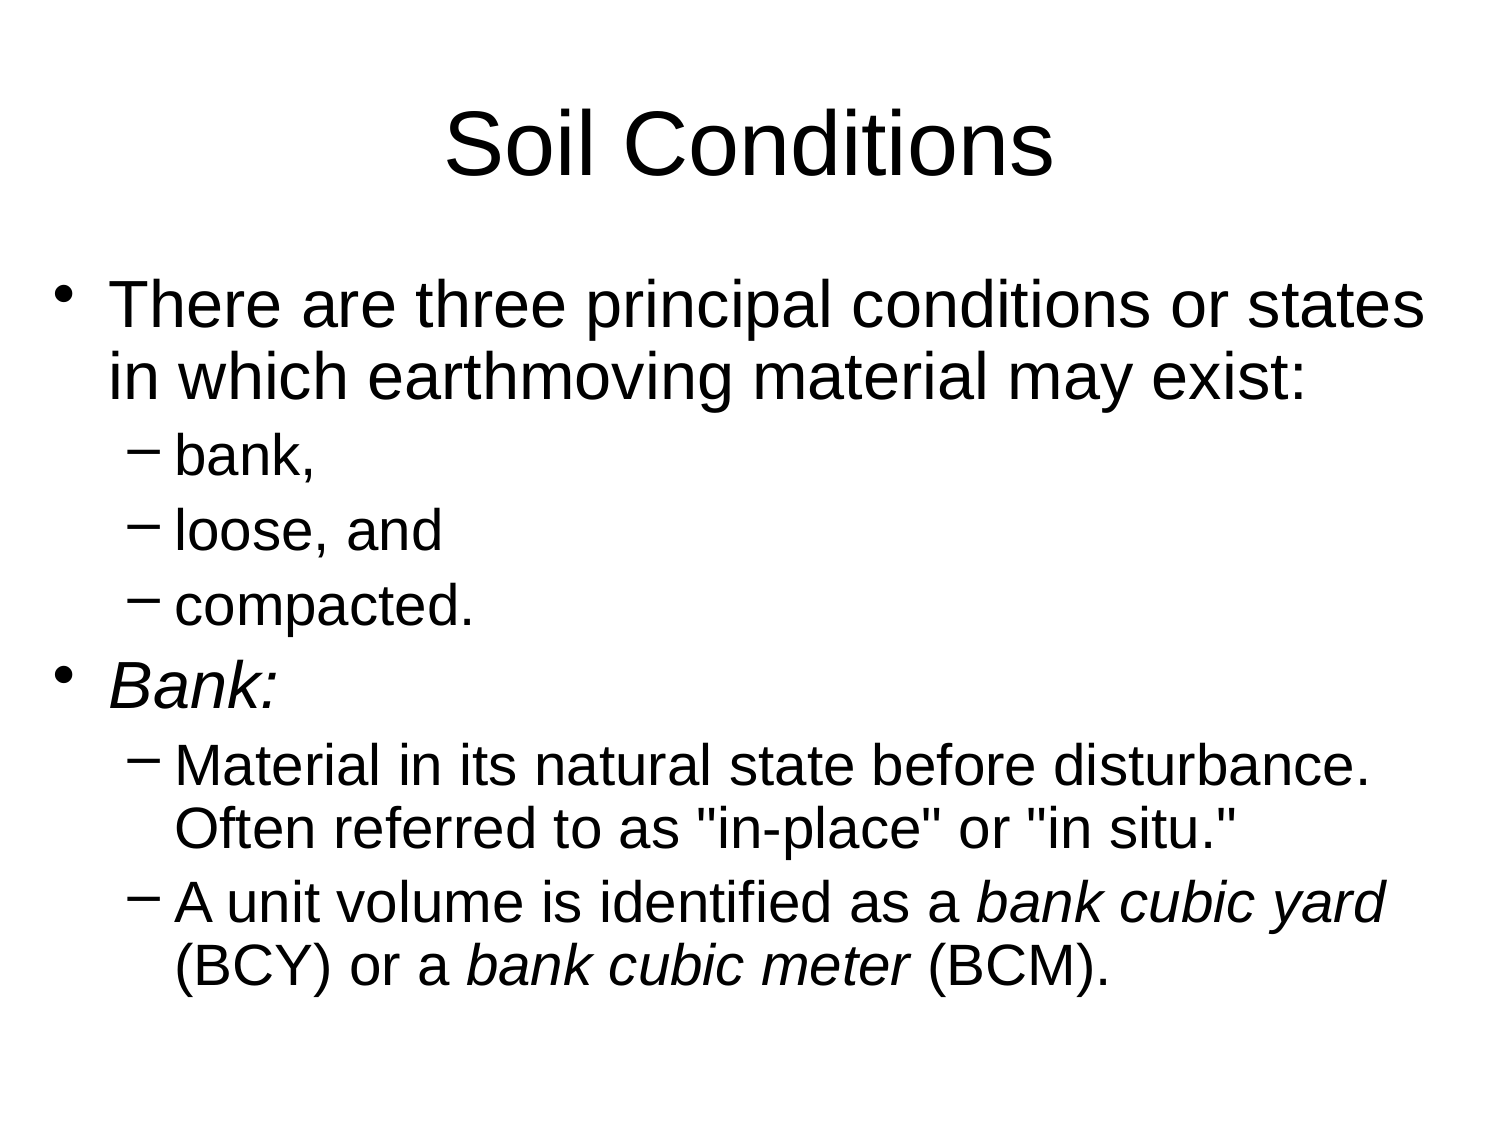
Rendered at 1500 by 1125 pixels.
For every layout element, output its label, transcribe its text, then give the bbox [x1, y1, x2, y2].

title Soil Conditions [74, 44, 1426, 233]
list There are three principal conditions or states in which earthmoving material may exist: bank, loose, and compacted. Bank: Material in its natural state before disturbance. Often referred to as "in-place" or "in situ." A unit volume is identified as a bank cubic yard (BCY) or a bank cubic meter (BCM). [37, 262, 1463, 1063]
